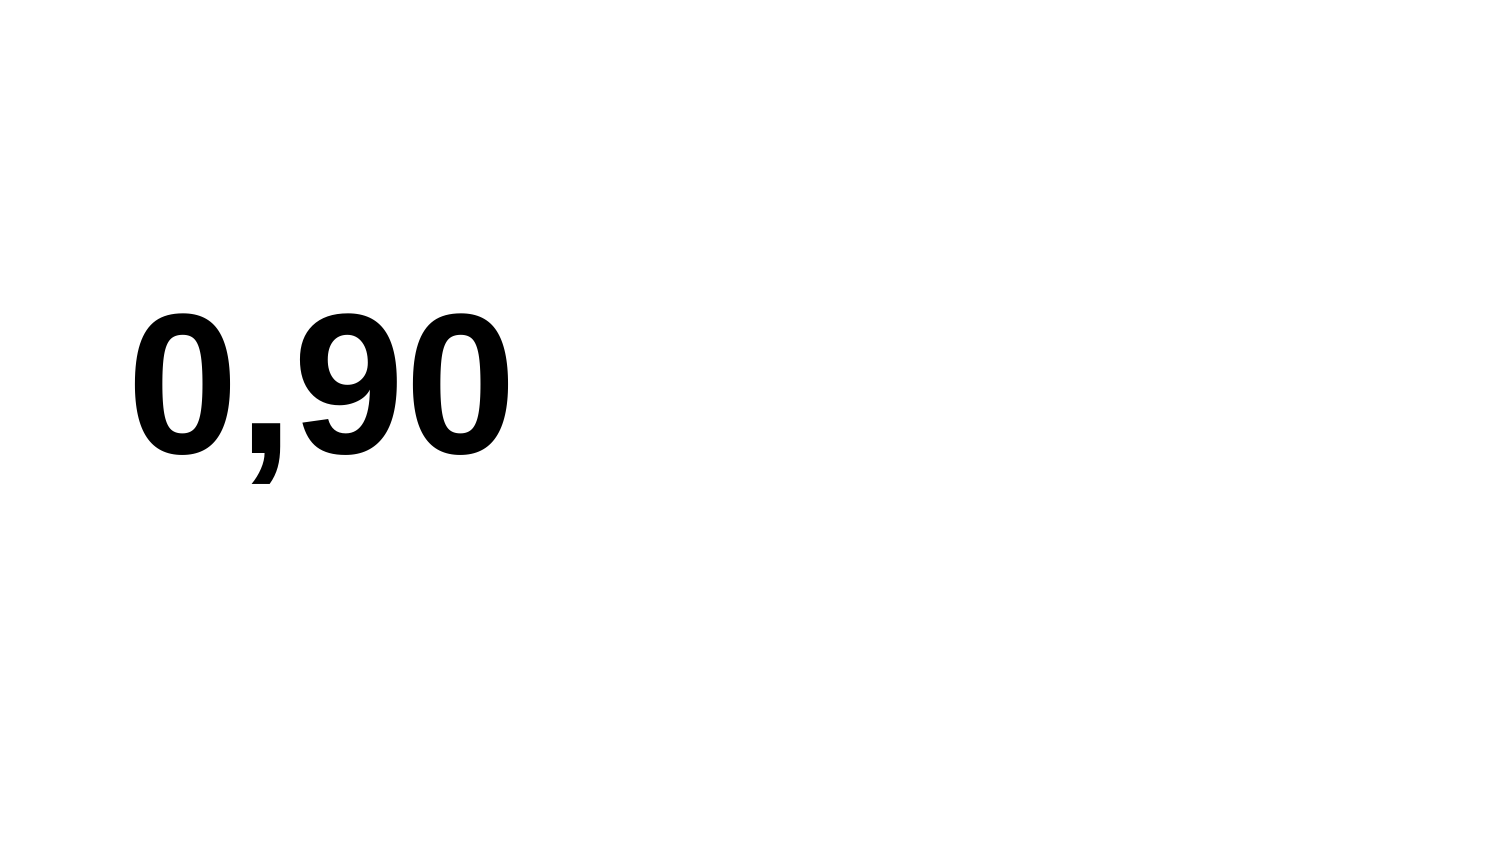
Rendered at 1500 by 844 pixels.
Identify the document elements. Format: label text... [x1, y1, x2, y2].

text_box 0,90 [112, 235, 1388, 509]
